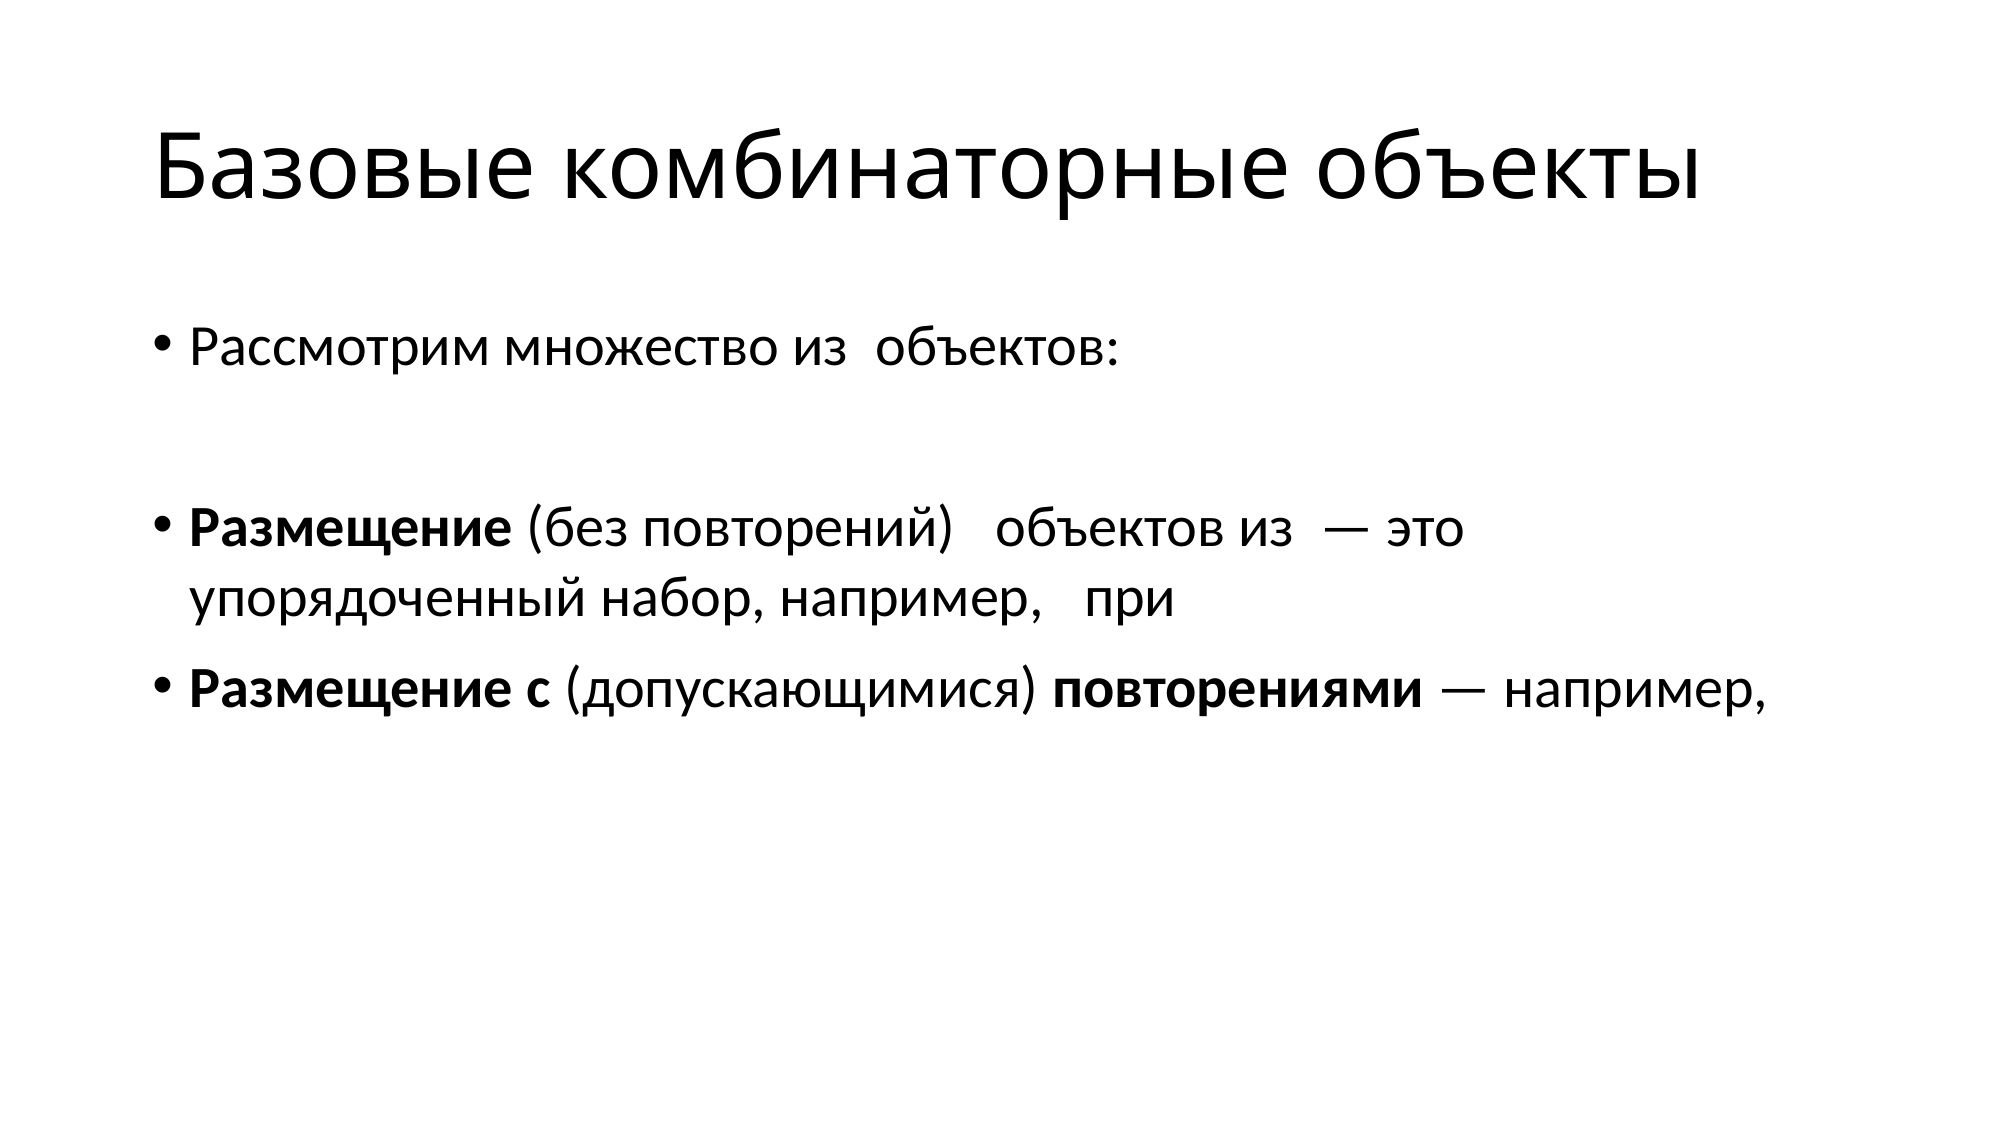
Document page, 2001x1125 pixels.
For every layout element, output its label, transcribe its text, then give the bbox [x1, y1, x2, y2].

title Базовые комбинаторные объекты [137, 59, 1863, 278]
